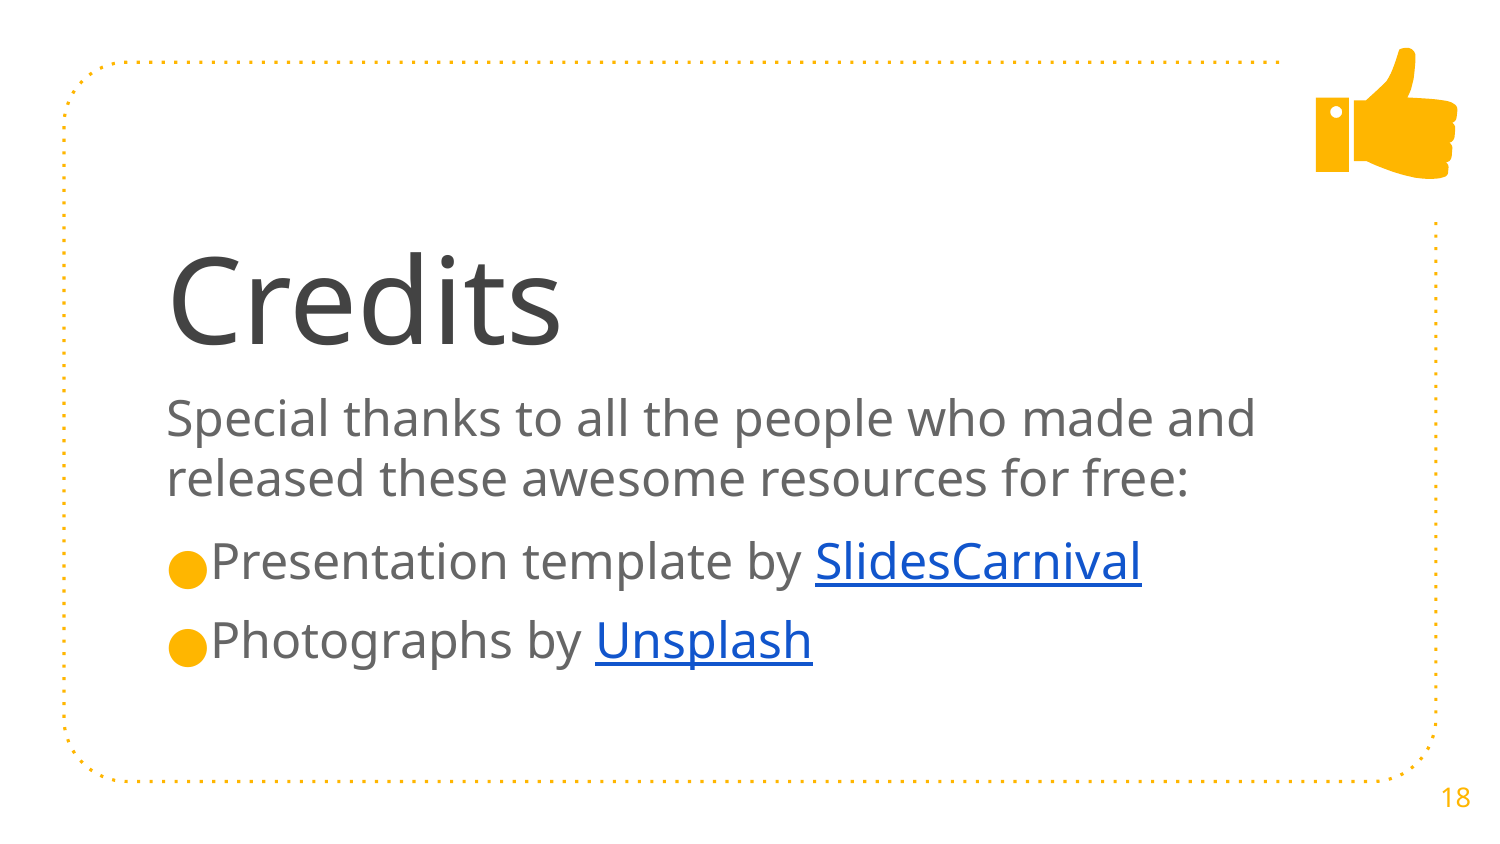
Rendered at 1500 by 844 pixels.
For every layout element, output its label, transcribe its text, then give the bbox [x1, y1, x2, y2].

list Special thanks to all the people who made and released these awesome resources for free: Presentation template by SlidesCarnival Photographs by Unsplash [151, 371, 1278, 760]
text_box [1315, 47, 1458, 180]
title Credits [151, 208, 1278, 350]
slide_number 18 [1411, 753, 1500, 844]
